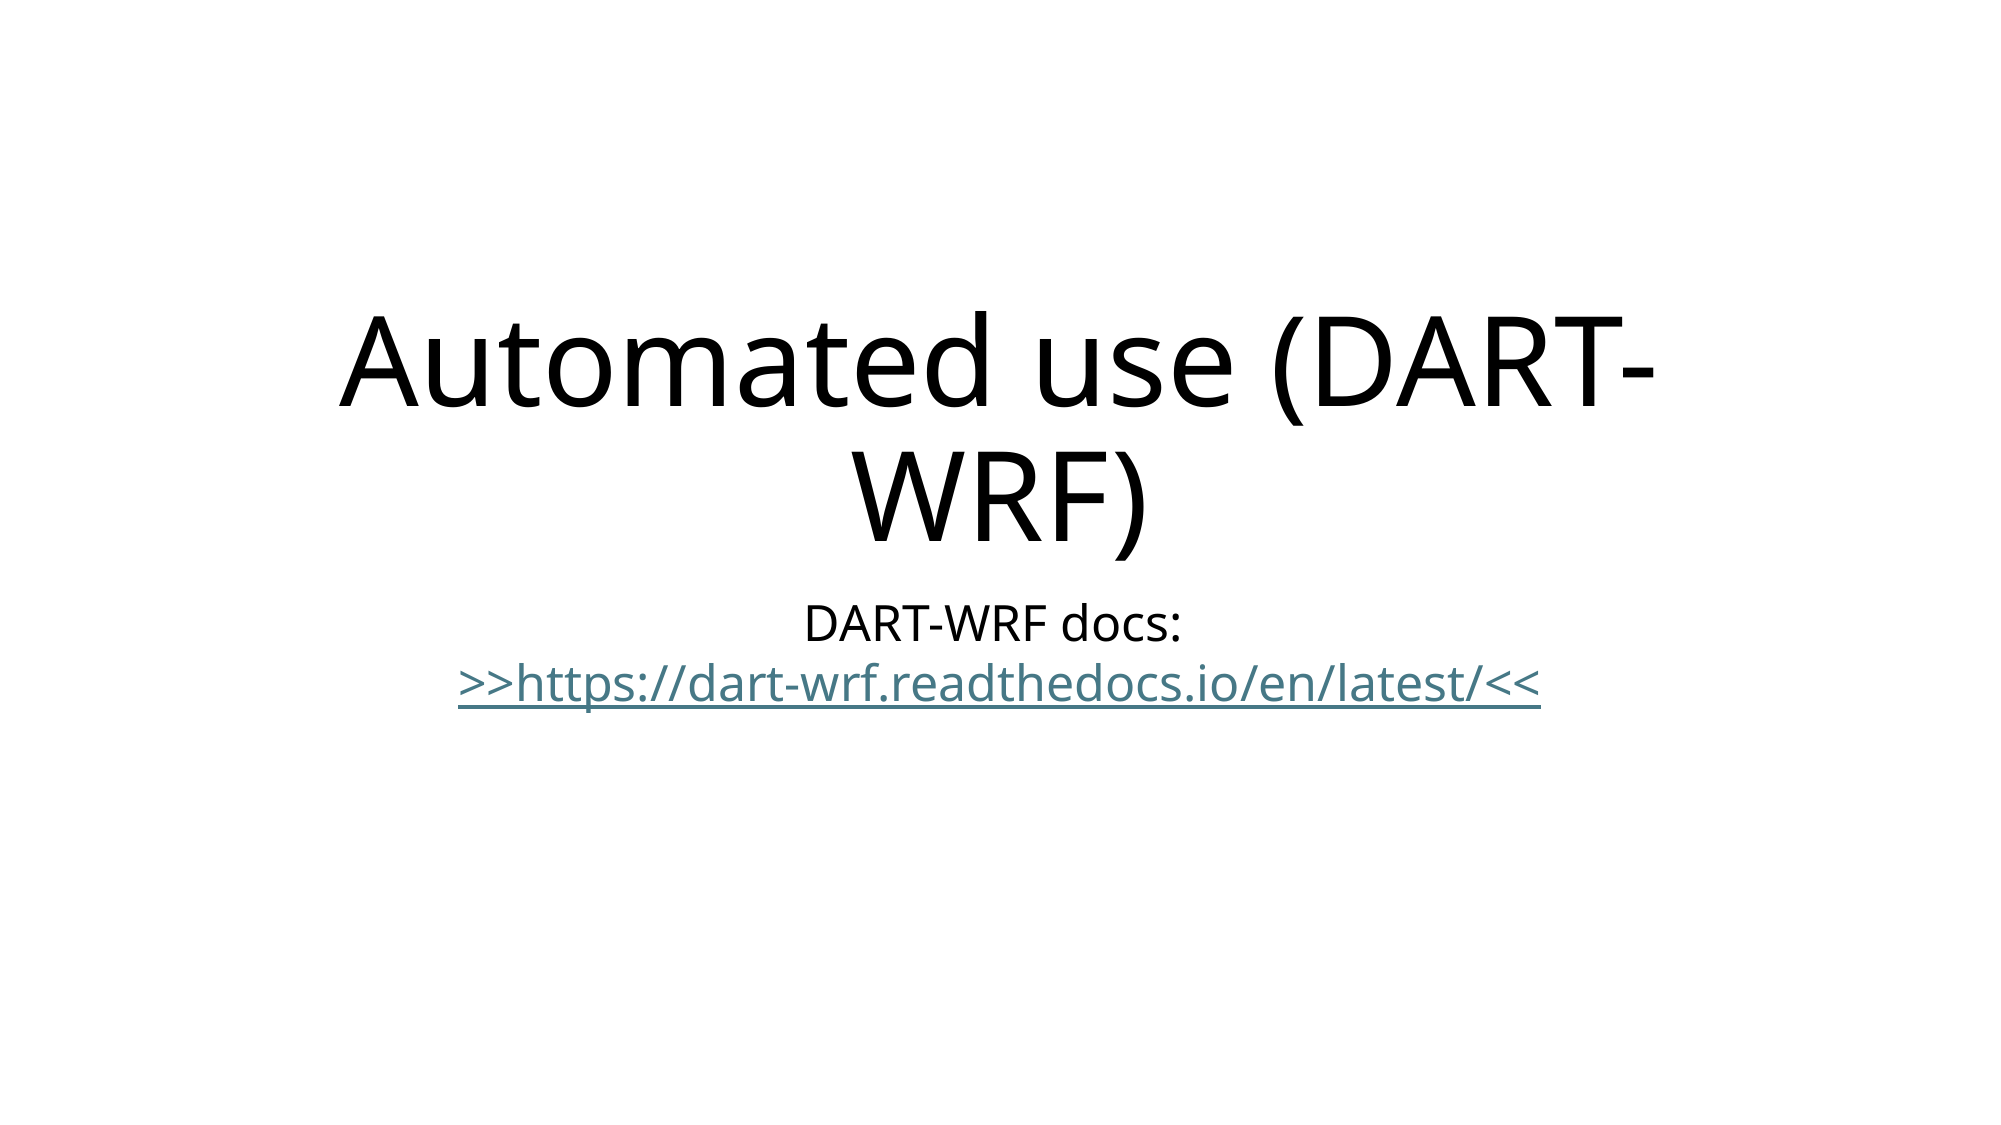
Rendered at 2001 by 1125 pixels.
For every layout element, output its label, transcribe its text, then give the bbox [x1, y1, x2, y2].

title Automated use (DART-WRF) [249, 184, 1750, 576]
subtitle DART-WRF docs: >>https://dart-wrf.readthedocs.io/en/latest/<< [249, 590, 1750, 863]
